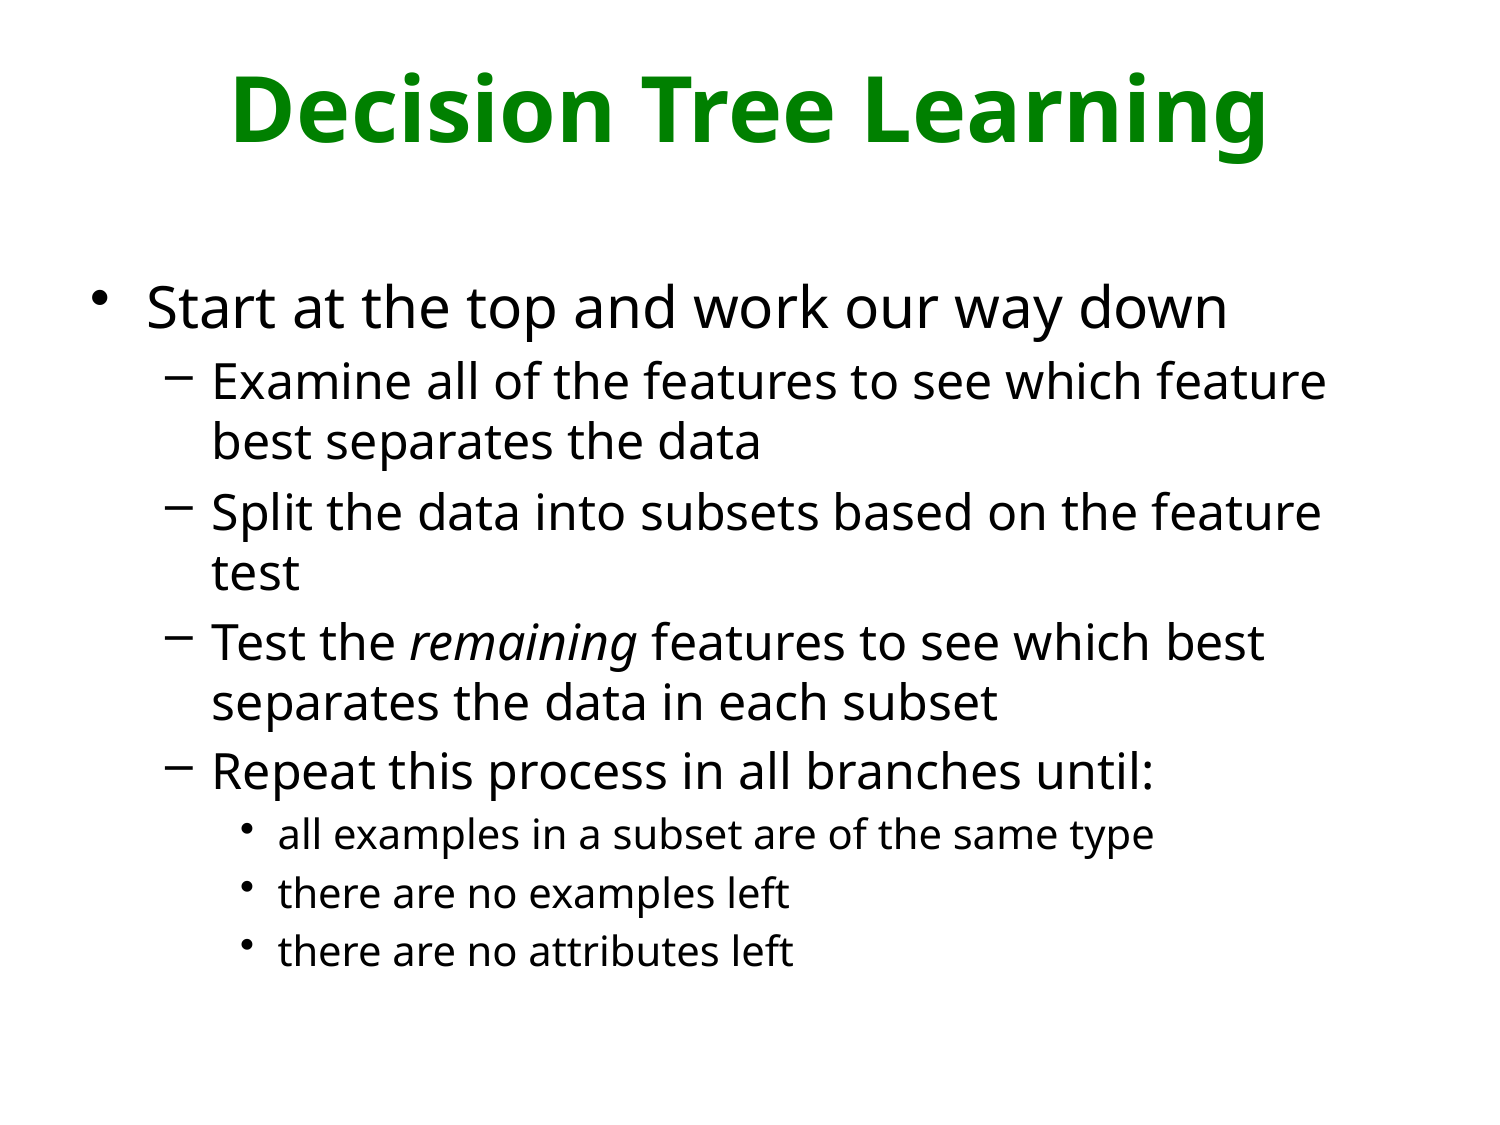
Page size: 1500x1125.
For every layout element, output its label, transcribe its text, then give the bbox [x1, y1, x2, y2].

list Start at the top and work our way down Examine all of the features to see which feature best separates the data Split the data into subsets based on the feature test Test the remaining features to see which best separates the data in each subset Repeat this process in all branches until: all examples in a subset are of the same type there are no examples left there are no attributes left [74, 262, 1426, 1006]
title Decision Tree Learning [74, 12, 1426, 201]
